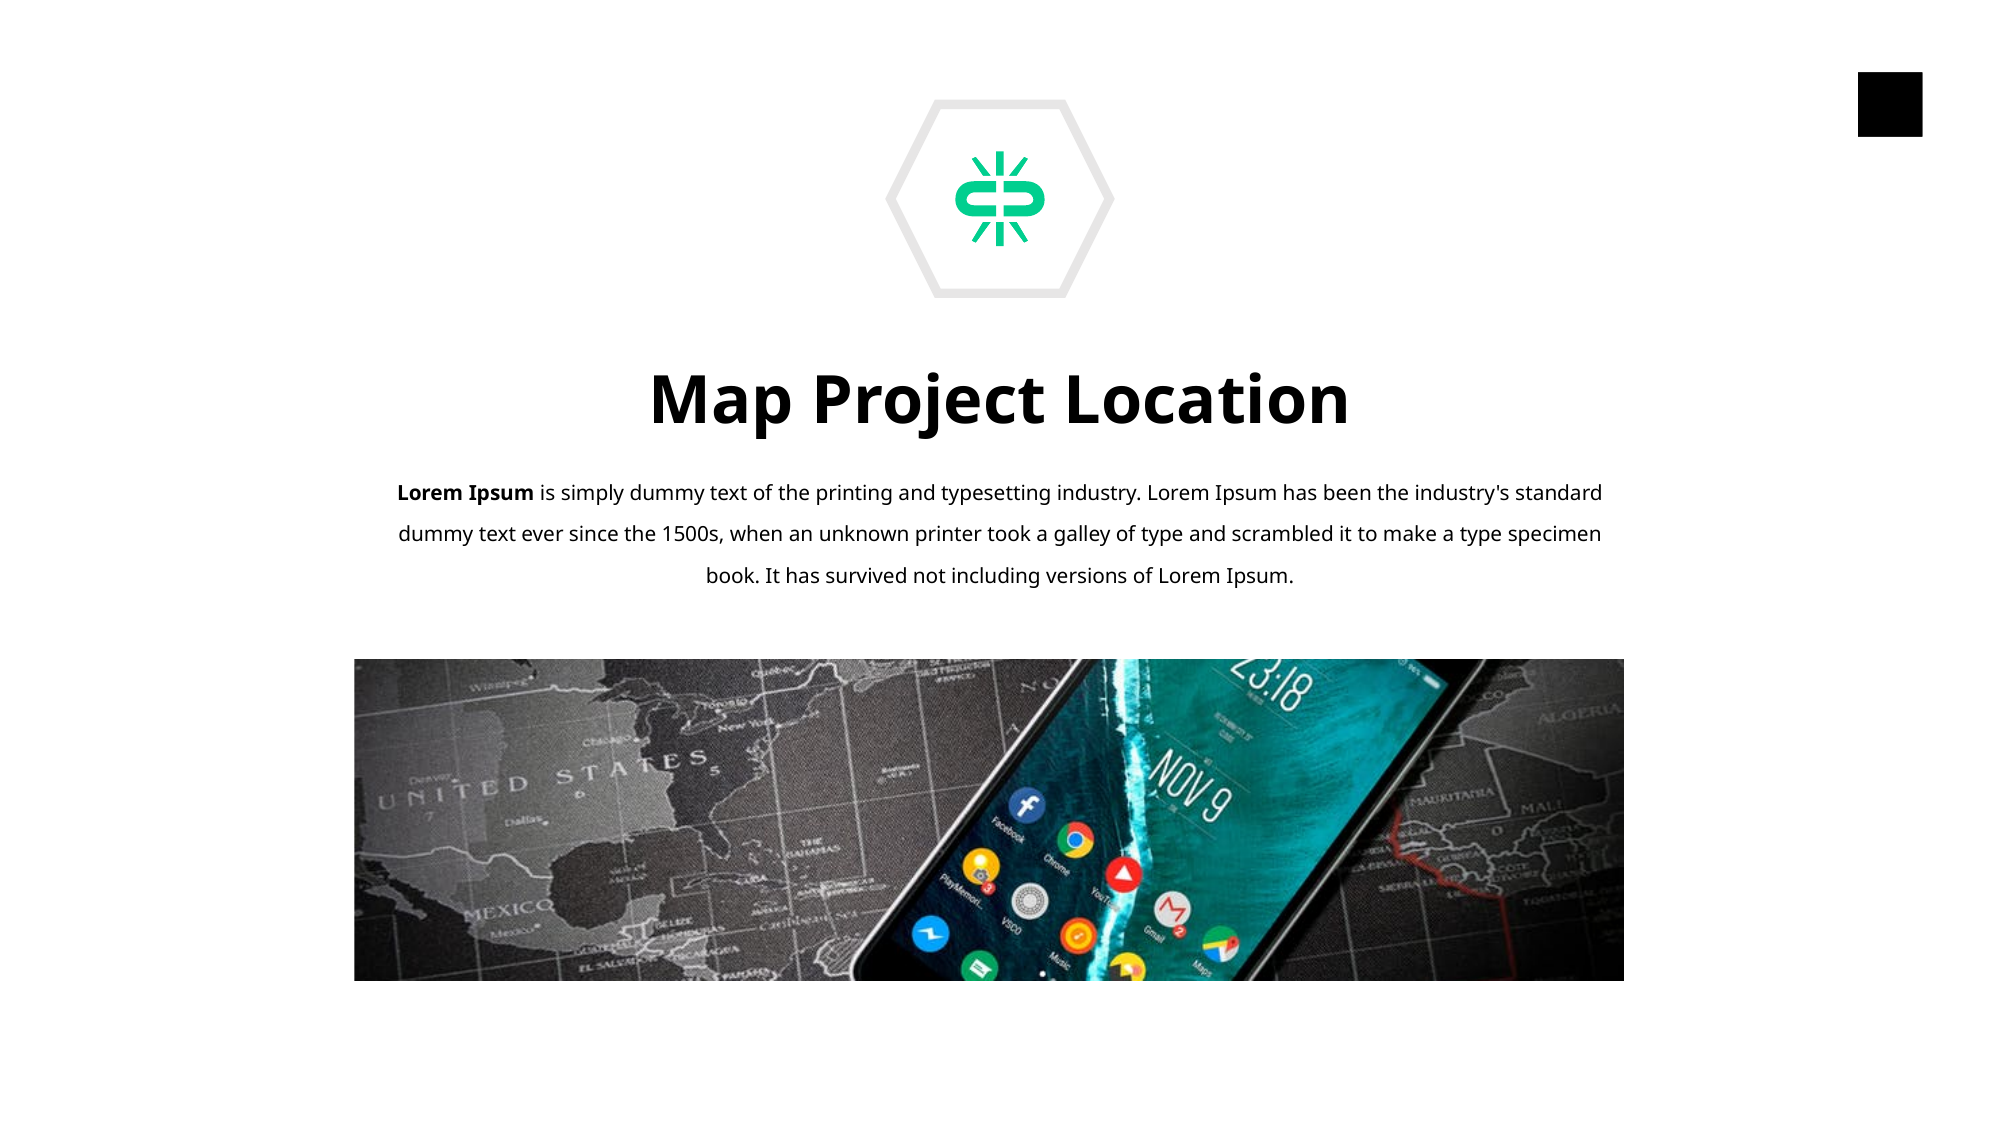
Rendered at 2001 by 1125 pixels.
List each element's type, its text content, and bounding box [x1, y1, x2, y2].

text_box [1857, 71, 1924, 78]
text_box [1857, 130, 1924, 138]
picture [354, 659, 1624, 981]
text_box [890, 104, 1110, 294]
slide_number 9 [1854, 78, 1927, 130]
text_box Lorem Ipsum is simply dummy text of the printing and typesetting industry. Lorem Ipsum has been the industry's standard dummy text ever since the 1500s, when an unknown printer took a galley of type and scrambled it to make a type specimen book. It has survived not including versions of Lorem Ipsum. [354, 455, 1646, 595]
title Map Project Location [137, 345, 1863, 458]
